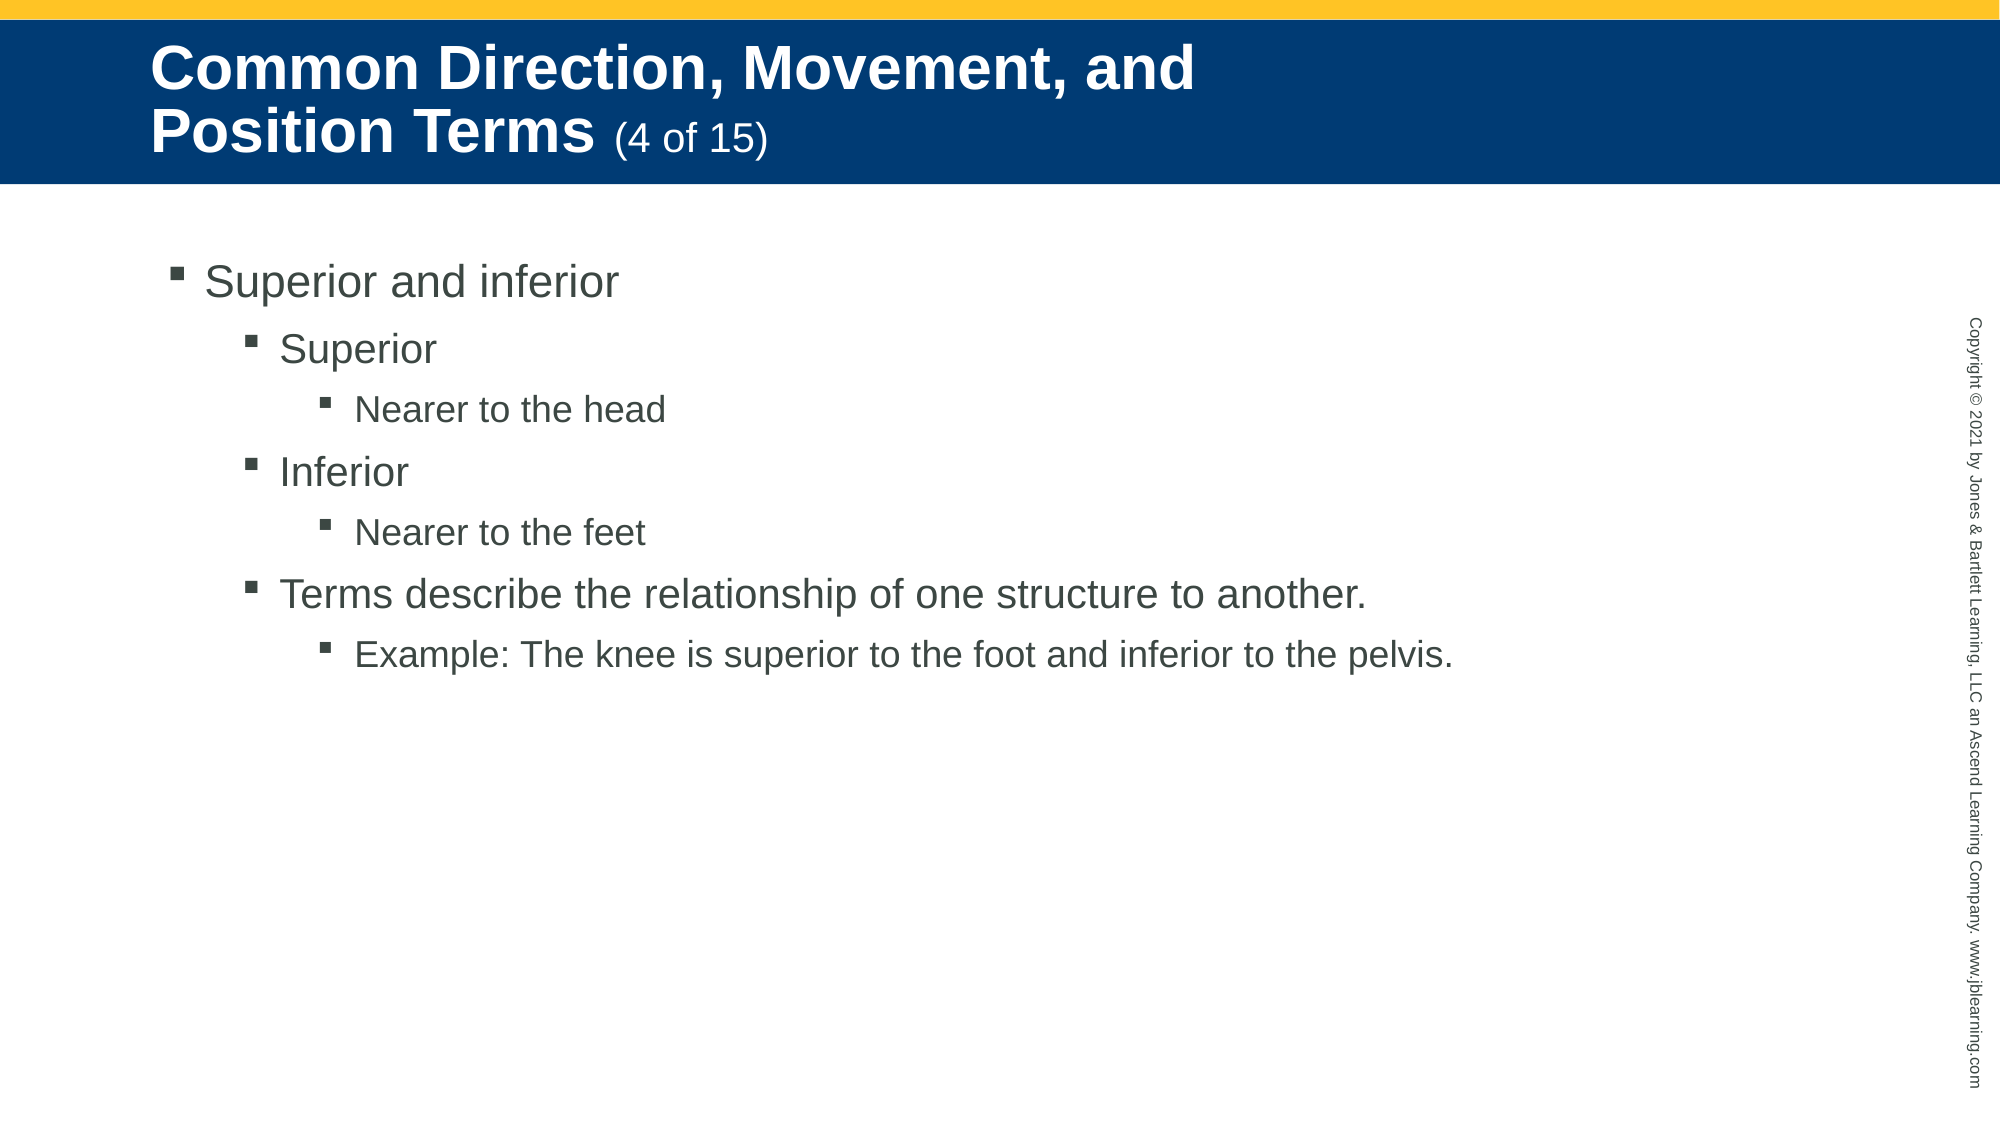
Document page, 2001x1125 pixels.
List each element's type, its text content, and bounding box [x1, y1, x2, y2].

title Common Direction, Movement, and Position Terms (4 of 15) [0, 19, 2000, 185]
list Superior and inferior Superior Nearer to the head Inferior Nearer to the feet Terms describe the relationship of one structure to another. Example: The knee is superior to the foot and inferior to the pelvis. [151, 244, 1840, 1016]
